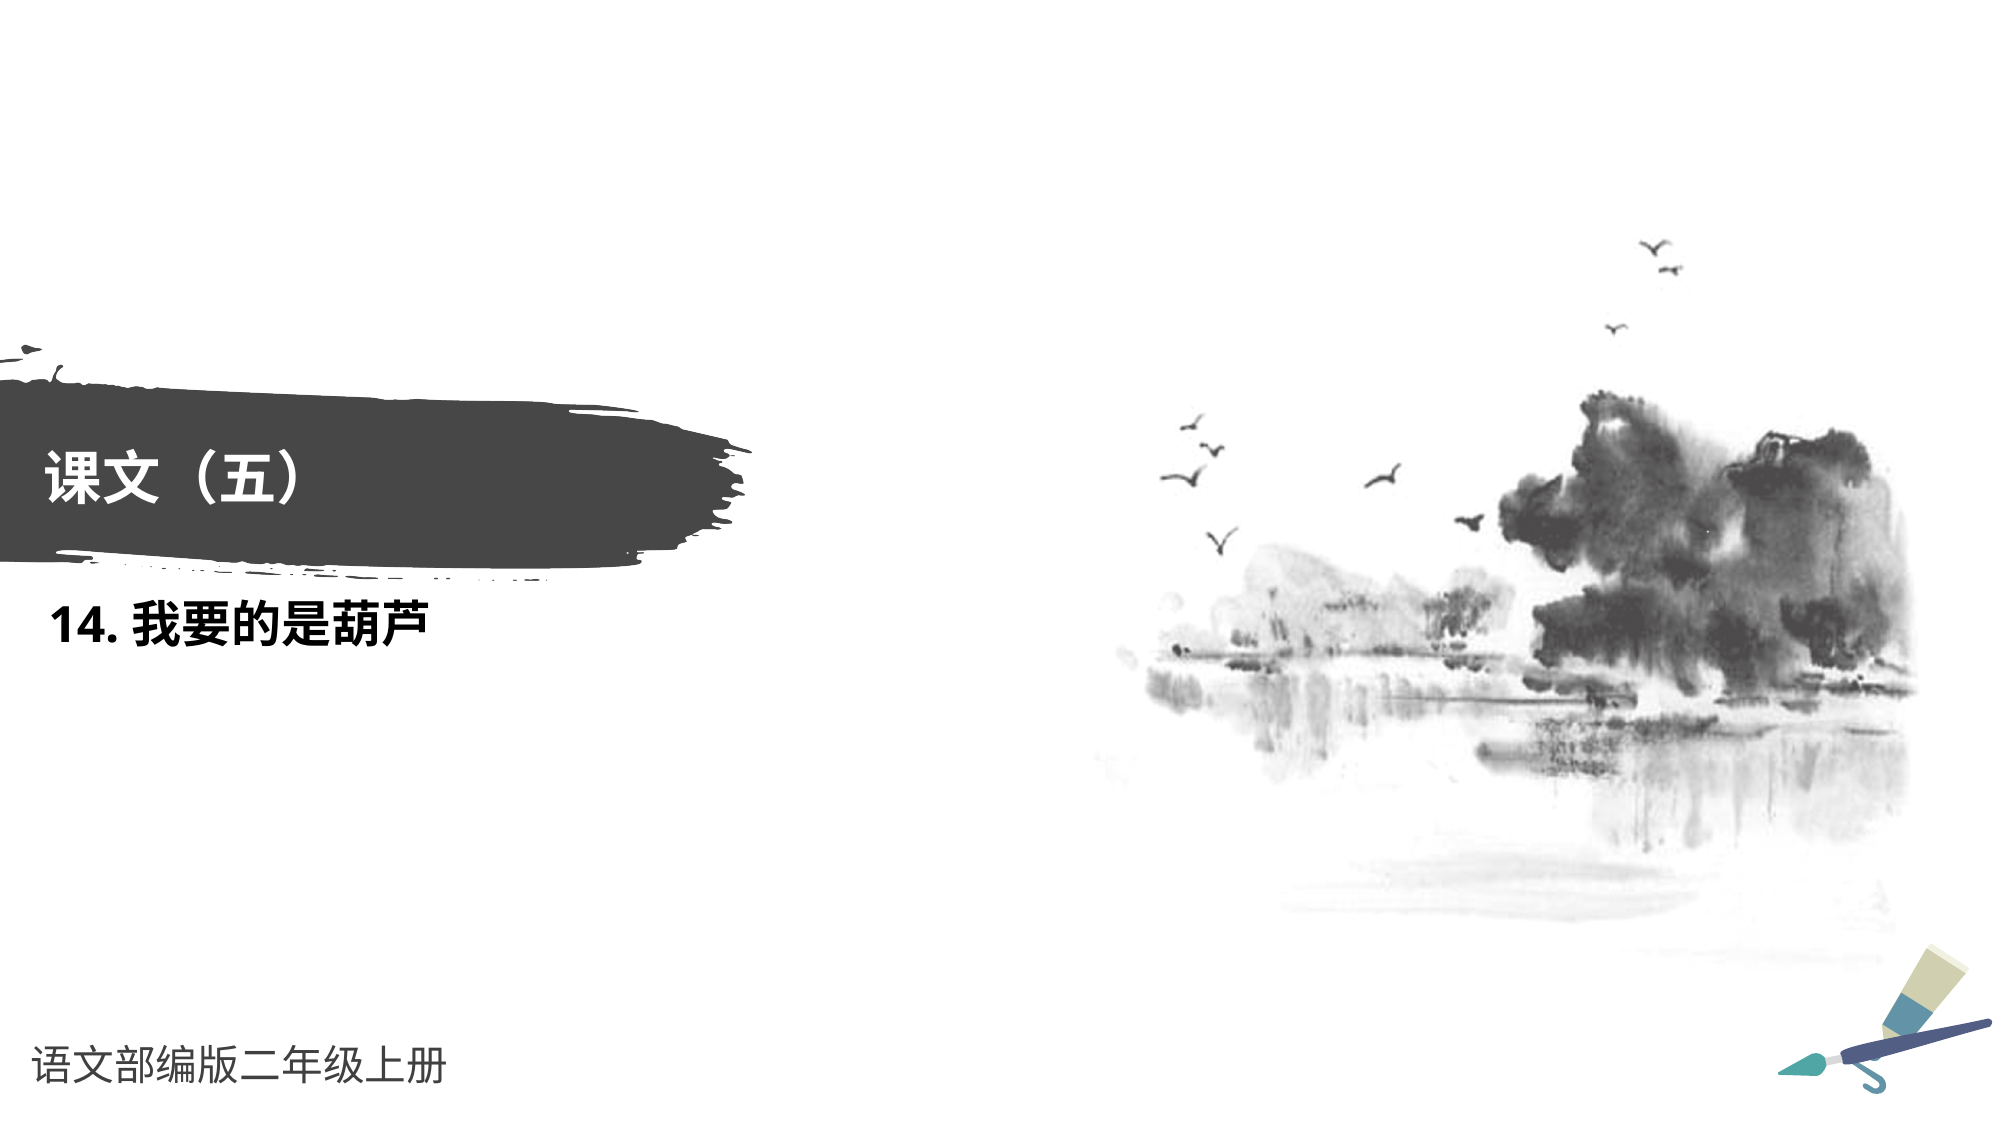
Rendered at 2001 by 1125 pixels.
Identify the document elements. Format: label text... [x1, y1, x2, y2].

picture [1093, 235, 1920, 974]
picture [0, 335, 752, 582]
text_box 语文部编版二年级上册 [15, 1031, 616, 1097]
text_box 14.我要的是葫芦 [33, 585, 633, 660]
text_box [1811, 945, 1974, 1125]
